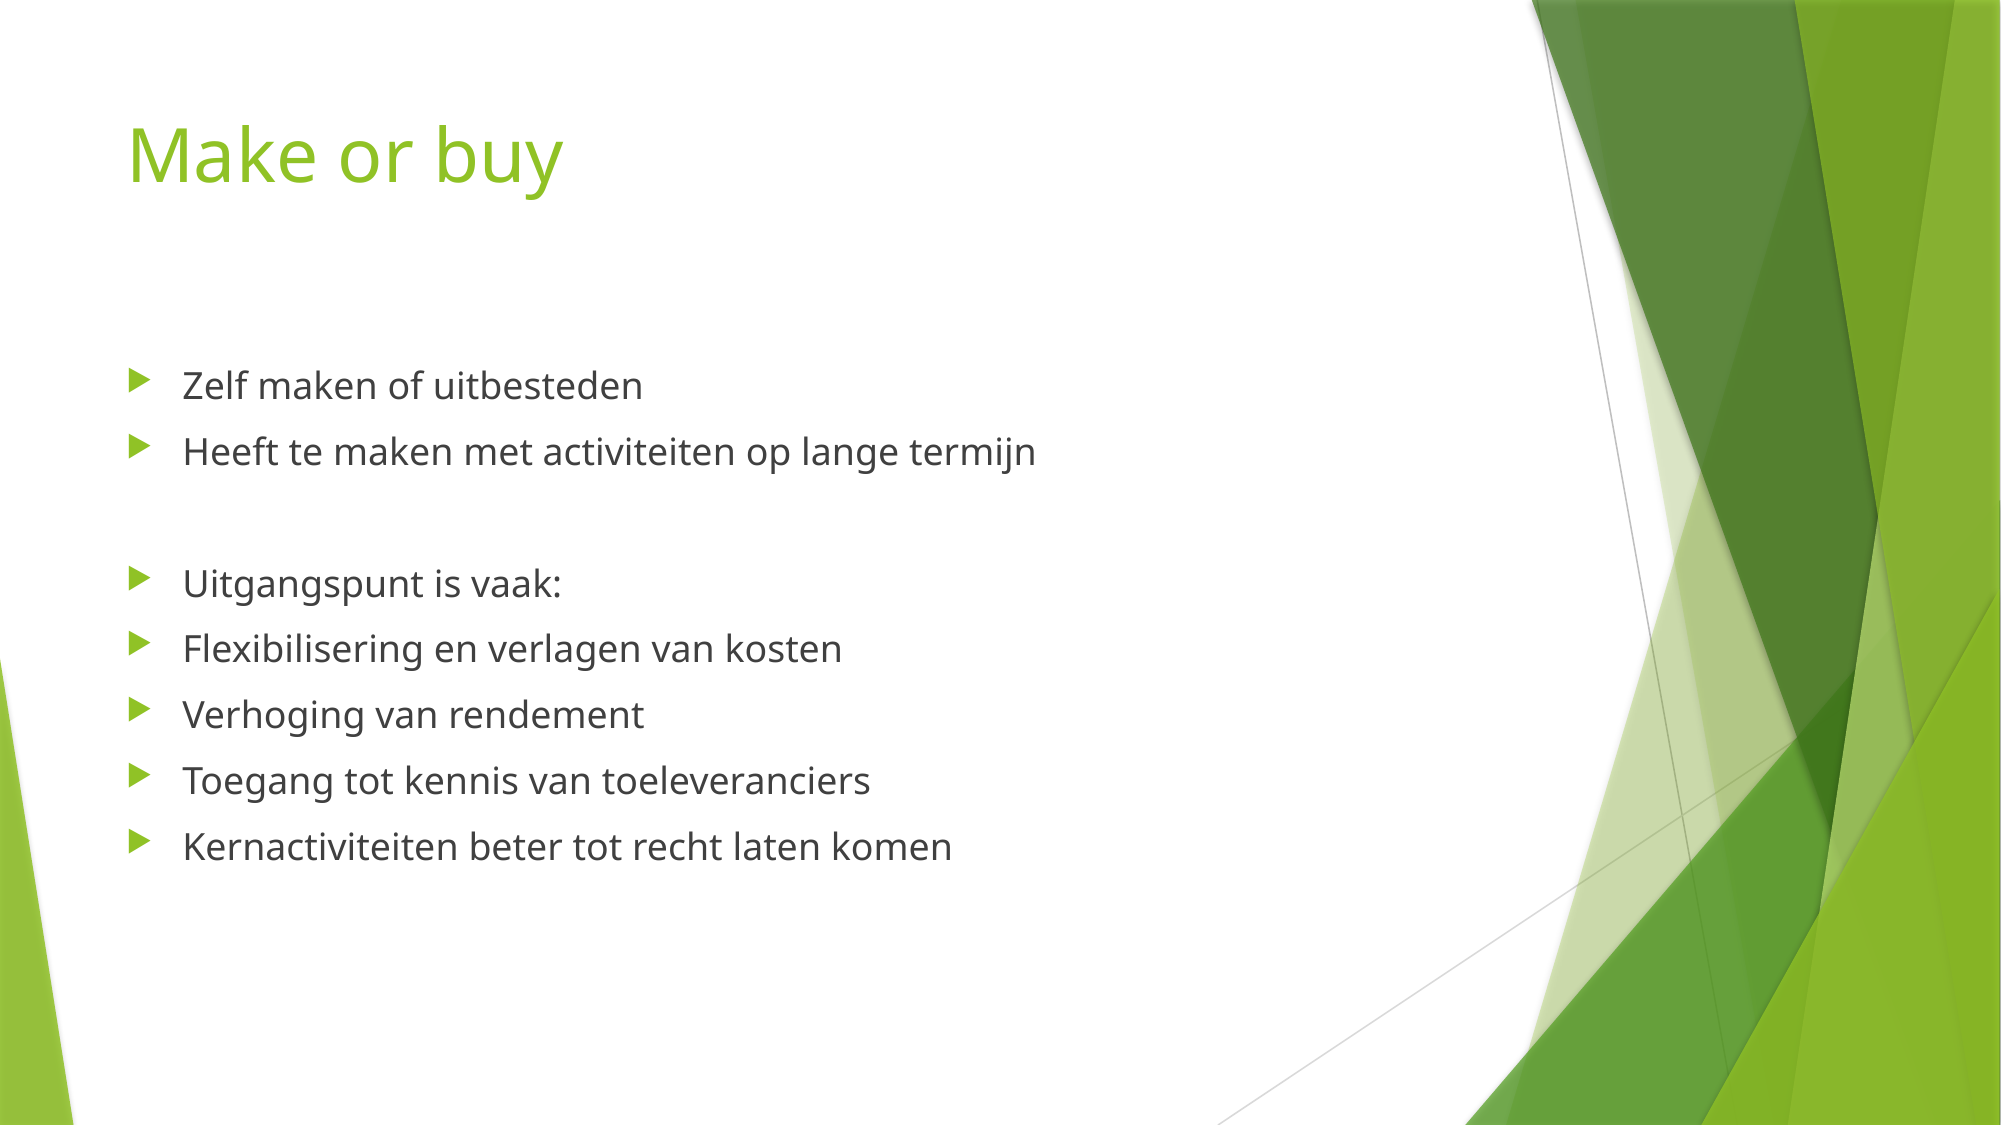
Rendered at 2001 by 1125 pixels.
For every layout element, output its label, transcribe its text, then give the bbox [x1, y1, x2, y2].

list Zelf maken of uitbesteden Heeft te maken met activiteiten op lange termijn Uitgangspunt is vaak: Flexibilisering en verlagen van kosten Verhoging van rendement Toegang tot kennis van toeleveranciers Kernactiviteiten beter tot recht laten komen [111, 354, 1522, 992]
title Make or buy [111, 99, 1522, 317]
